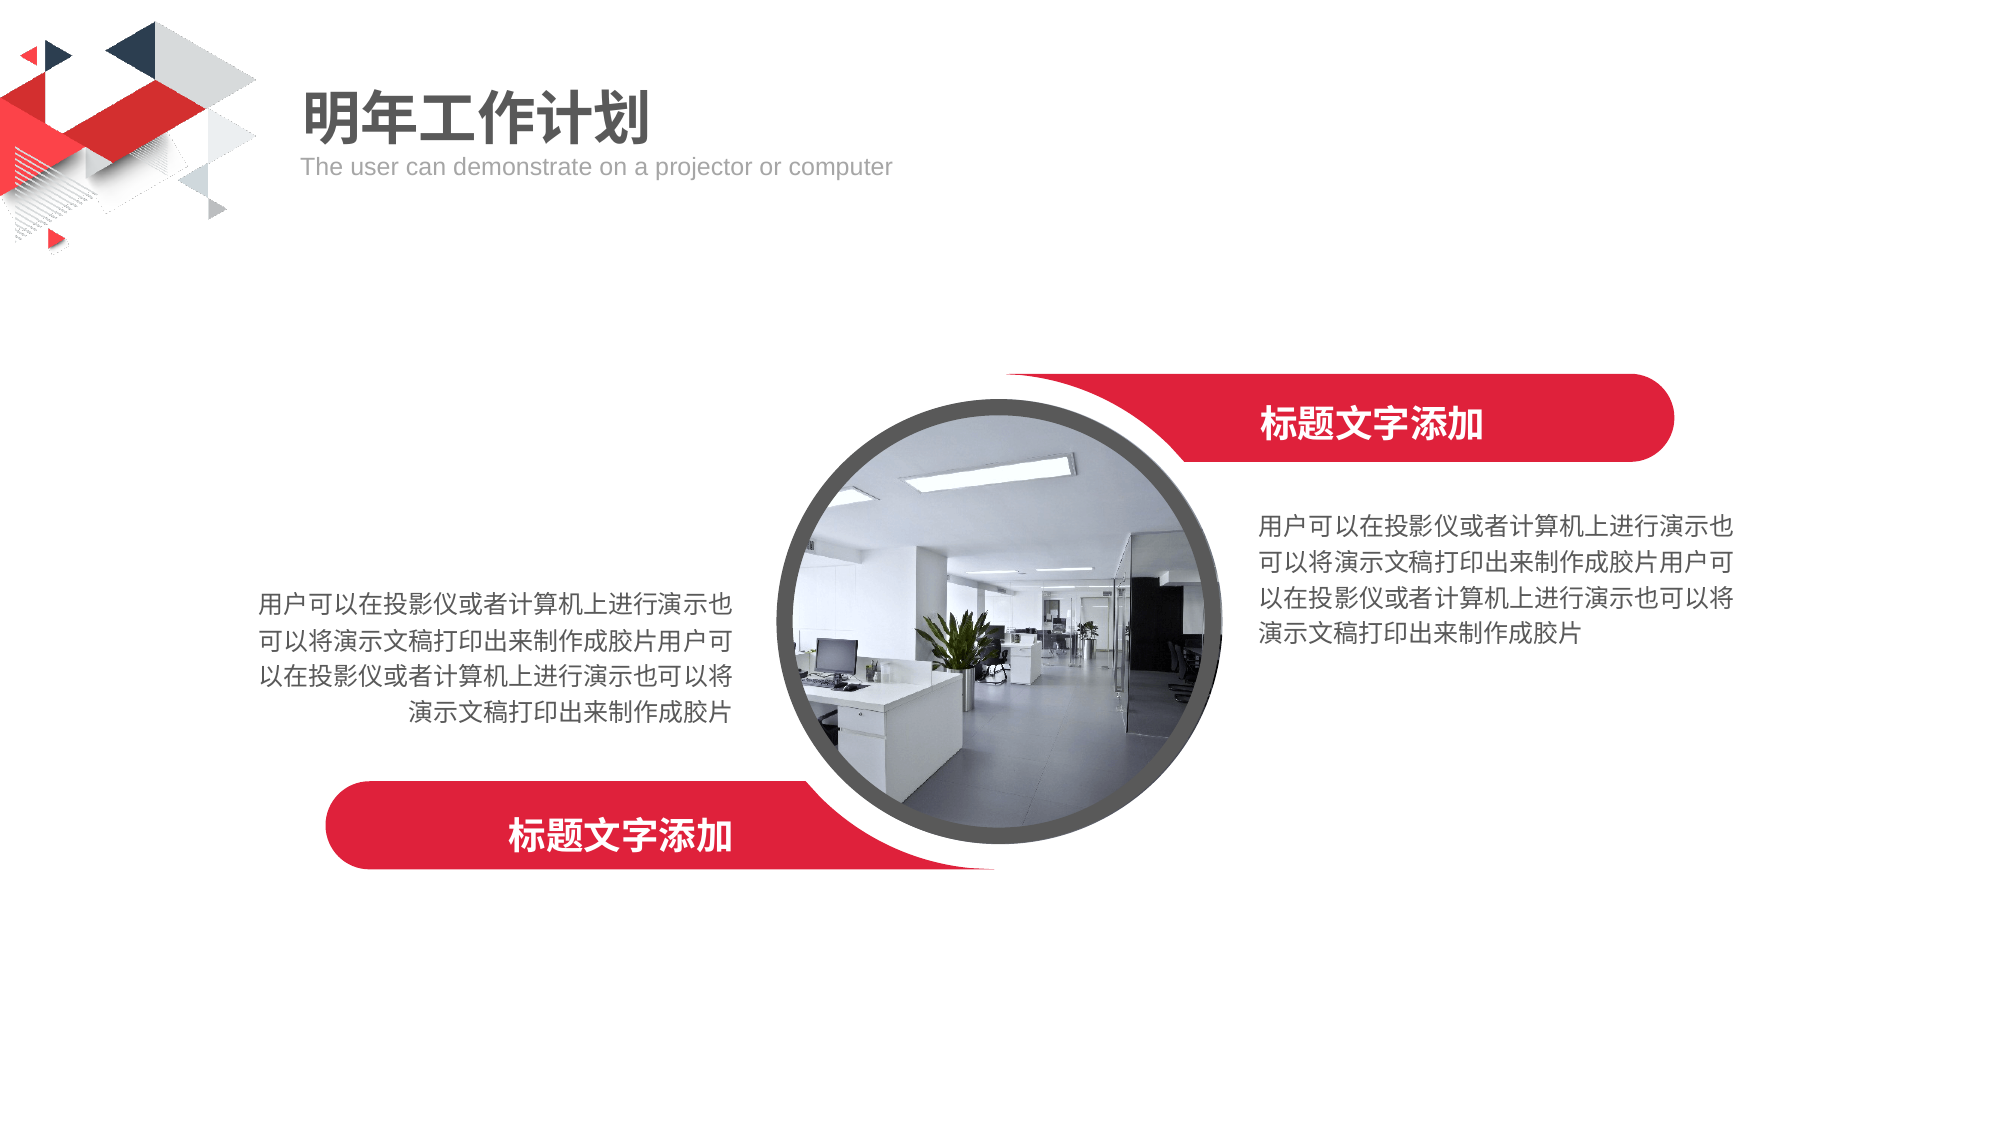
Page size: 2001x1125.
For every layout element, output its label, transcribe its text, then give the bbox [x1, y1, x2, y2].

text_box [285, 73, 1116, 189]
text_box 用户可以在投影仪或者计算机上进行演示也可以将演示文稿打印出来制作成胶片用户可以在投影仪或者计算机上进行演示也可以将演示文稿打印出来制作成胶片 [242, 575, 749, 734]
text_box [1006, 373, 1675, 462]
text_box 标题文字添加 [411, 795, 749, 865]
picture [777, 399, 1223, 845]
text_box 标题文字添加 [1245, 383, 1582, 453]
text_box 用户可以在投影仪或者计算机上进行演示也可以将演示文稿打印出来制作成胶片用户可以在投影仪或者计算机上进行演示也可以将演示文稿打印出来制作成胶片 [1244, 496, 1750, 656]
text_box [325, 781, 995, 870]
picture [0, 21, 256, 255]
